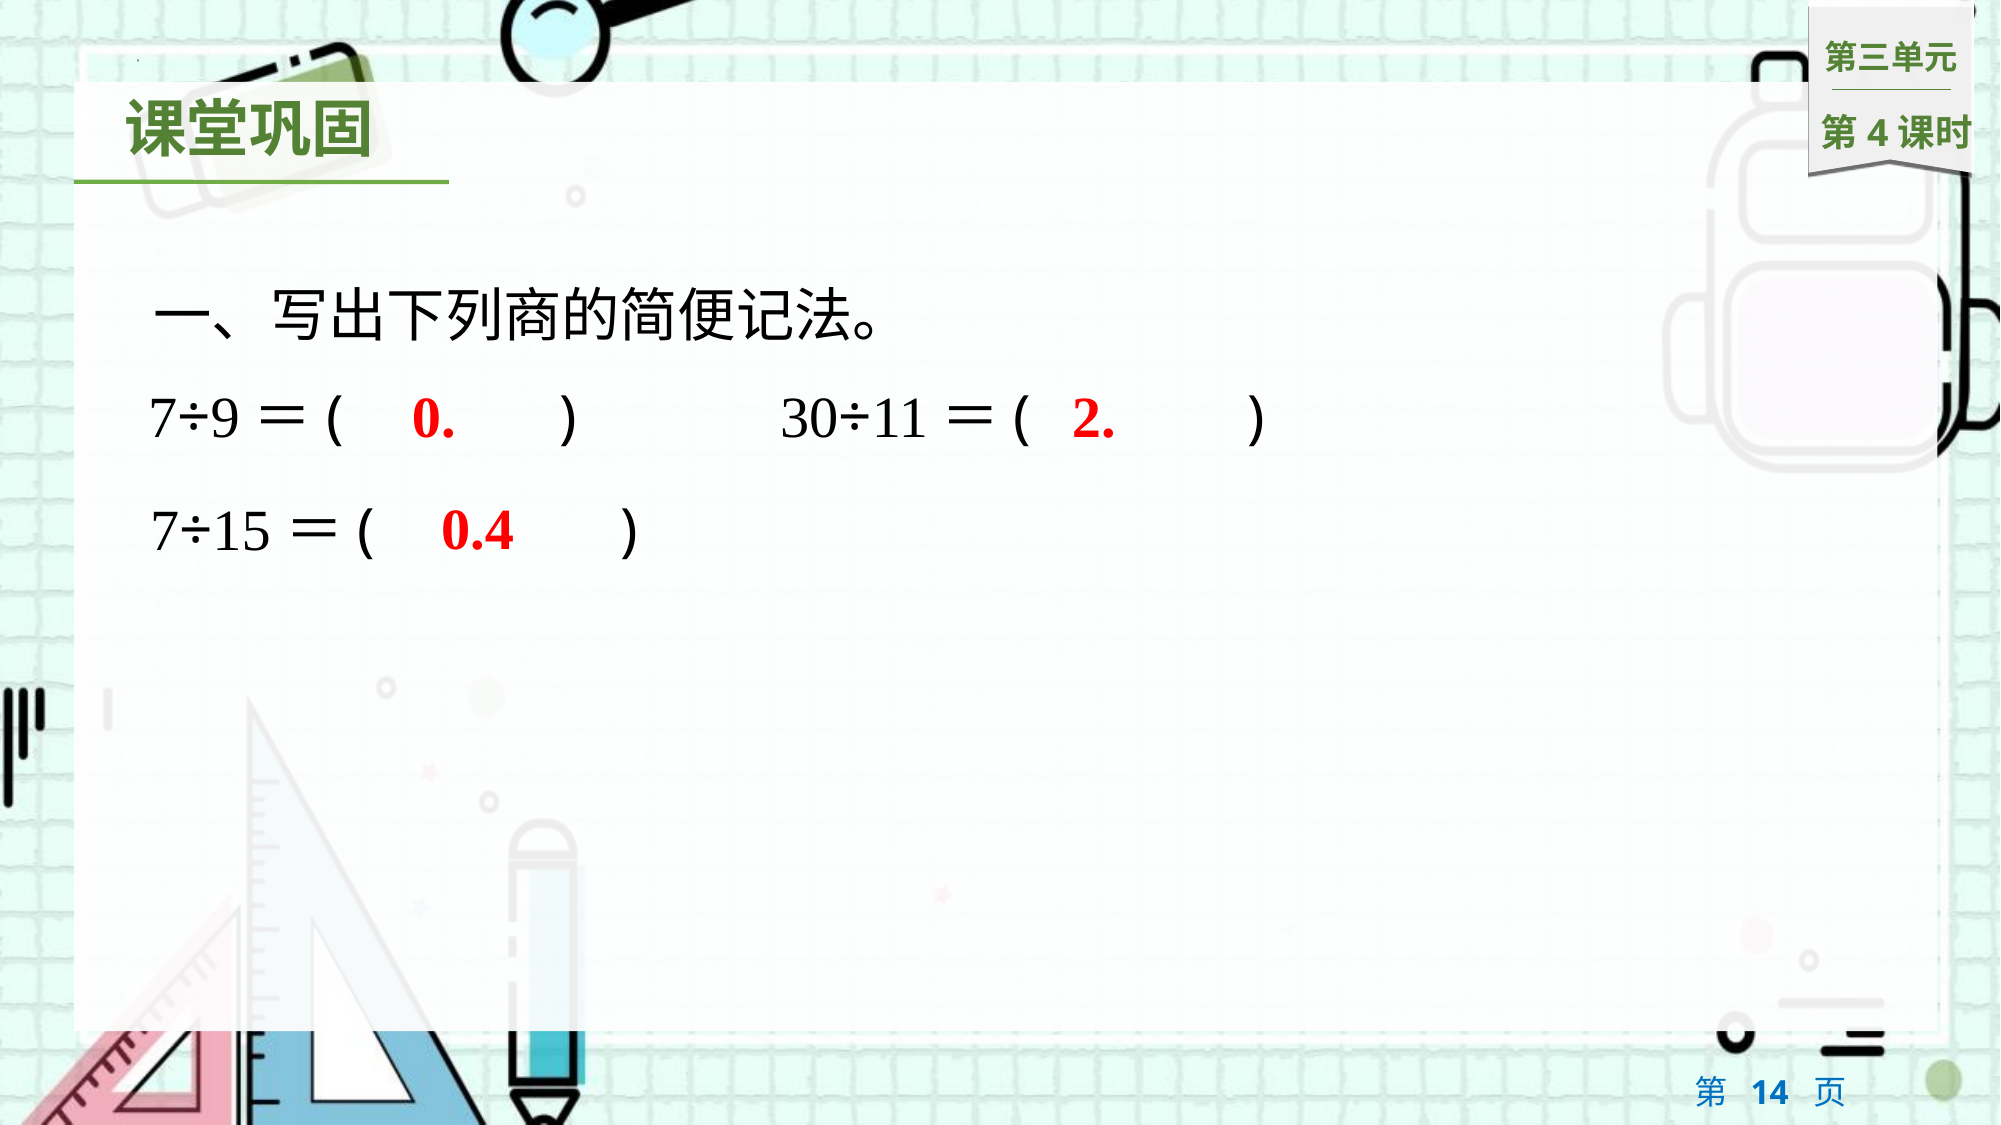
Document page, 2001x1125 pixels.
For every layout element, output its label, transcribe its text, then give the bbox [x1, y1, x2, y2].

text_box 一、写出下列商的简便记法。 [153, 243, 912, 349]
picture [0, 0, 2000, 1125]
picture [1938, 168, 1971, 176]
